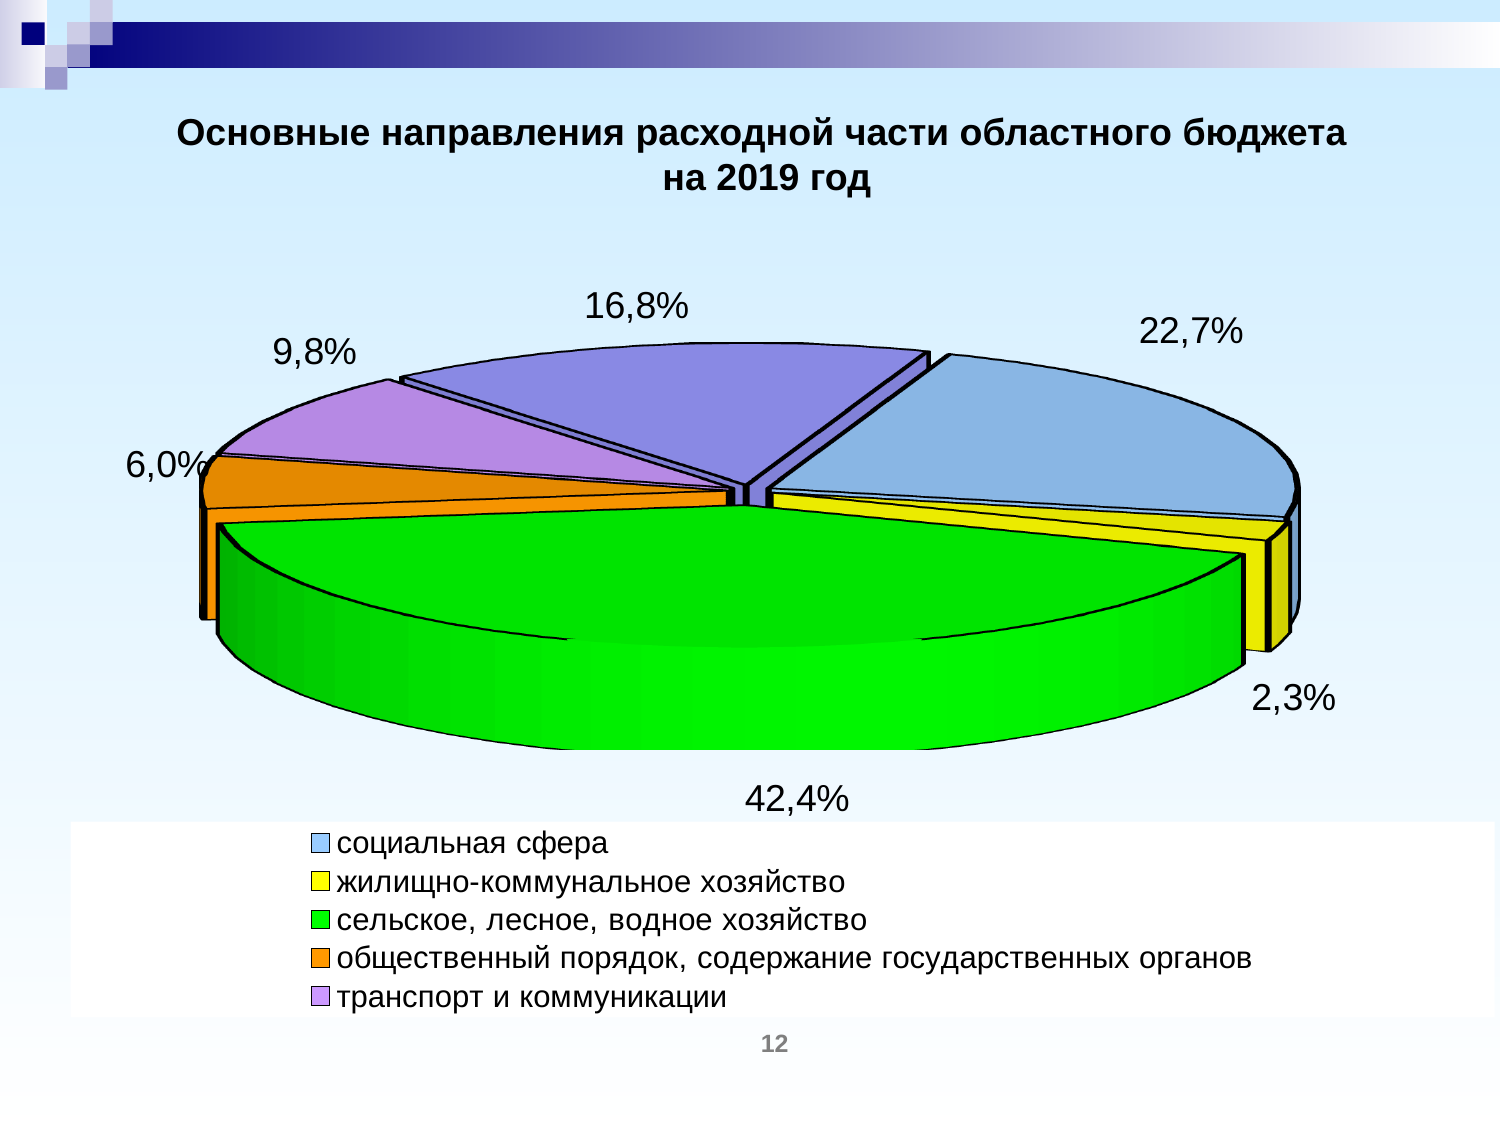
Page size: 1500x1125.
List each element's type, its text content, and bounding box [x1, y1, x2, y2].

title Основные направления расходной части областного бюджета на 2019 год [75, 75, 1459, 231]
chart [64, 233, 1495, 1073]
